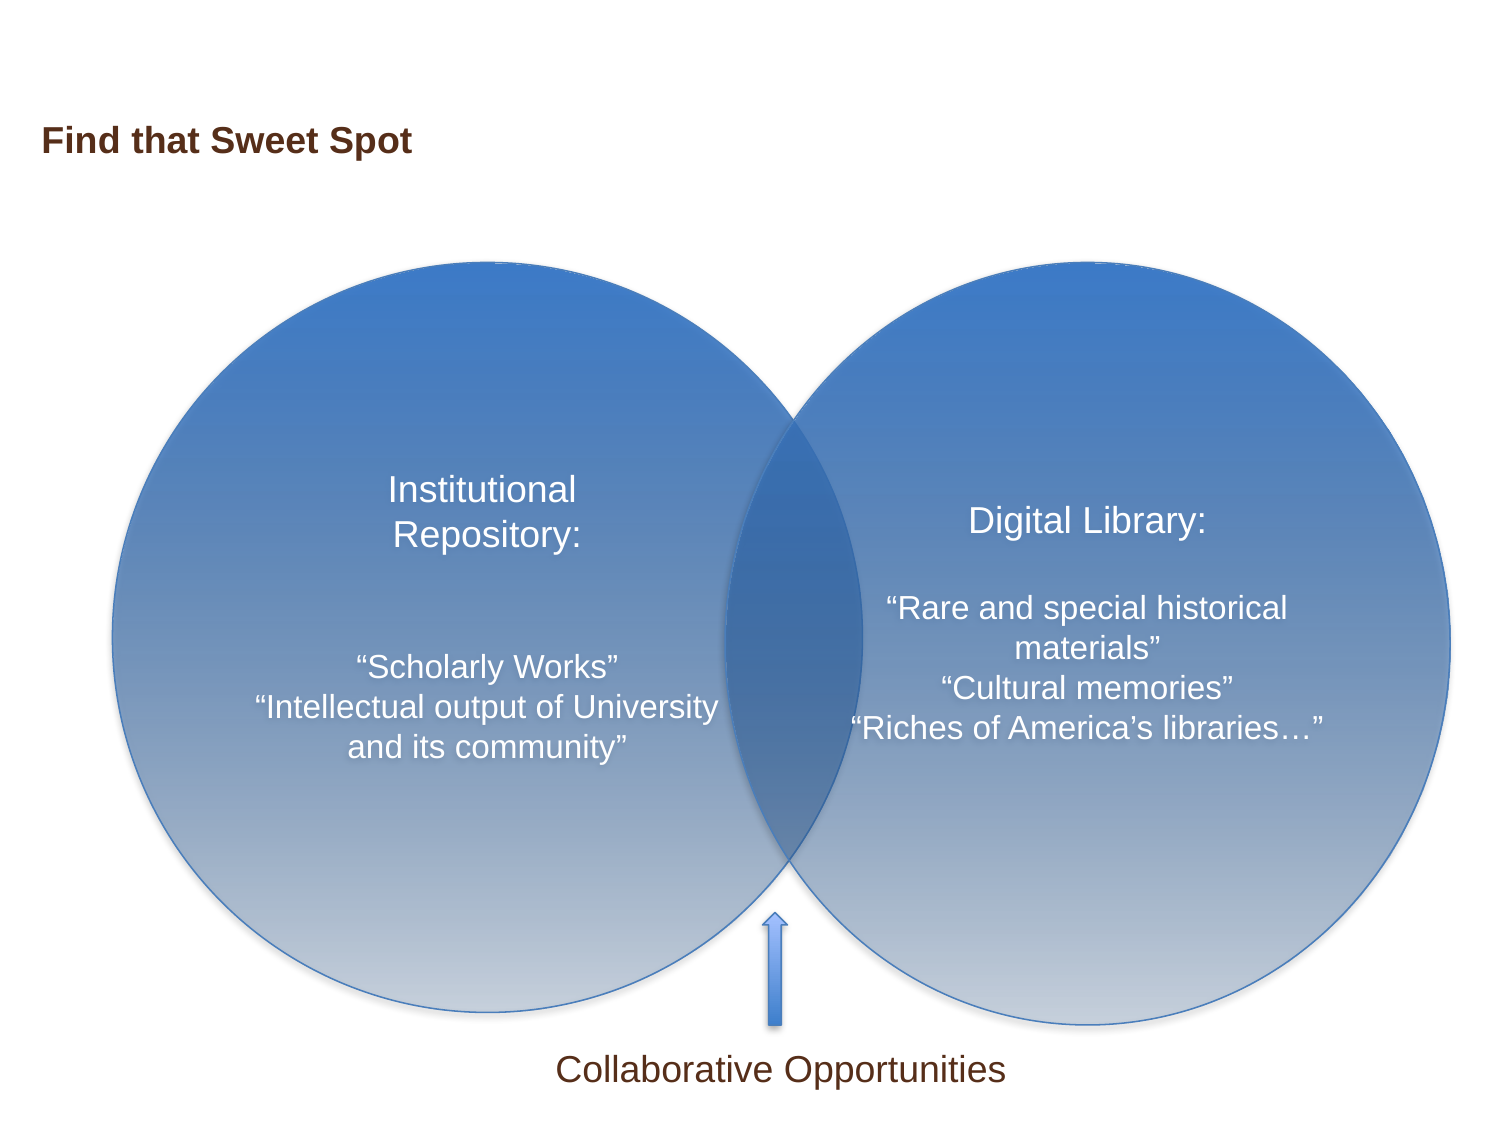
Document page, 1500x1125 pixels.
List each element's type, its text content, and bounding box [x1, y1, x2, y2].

text_box [761, 911, 789, 1026]
text_box Find that Sweet Spot [26, 108, 428, 168]
text_box Digital Library: “Rare and special historical materials” “Cultural memories” “Riches of America’s libraries…” [724, 261, 1451, 1026]
text_box Institutional Repository: “Scholarly Works” “Intellectual output of University and its community” [111, 261, 792, 1014]
text_box Collaborative Opportunities [540, 1037, 1022, 1098]
